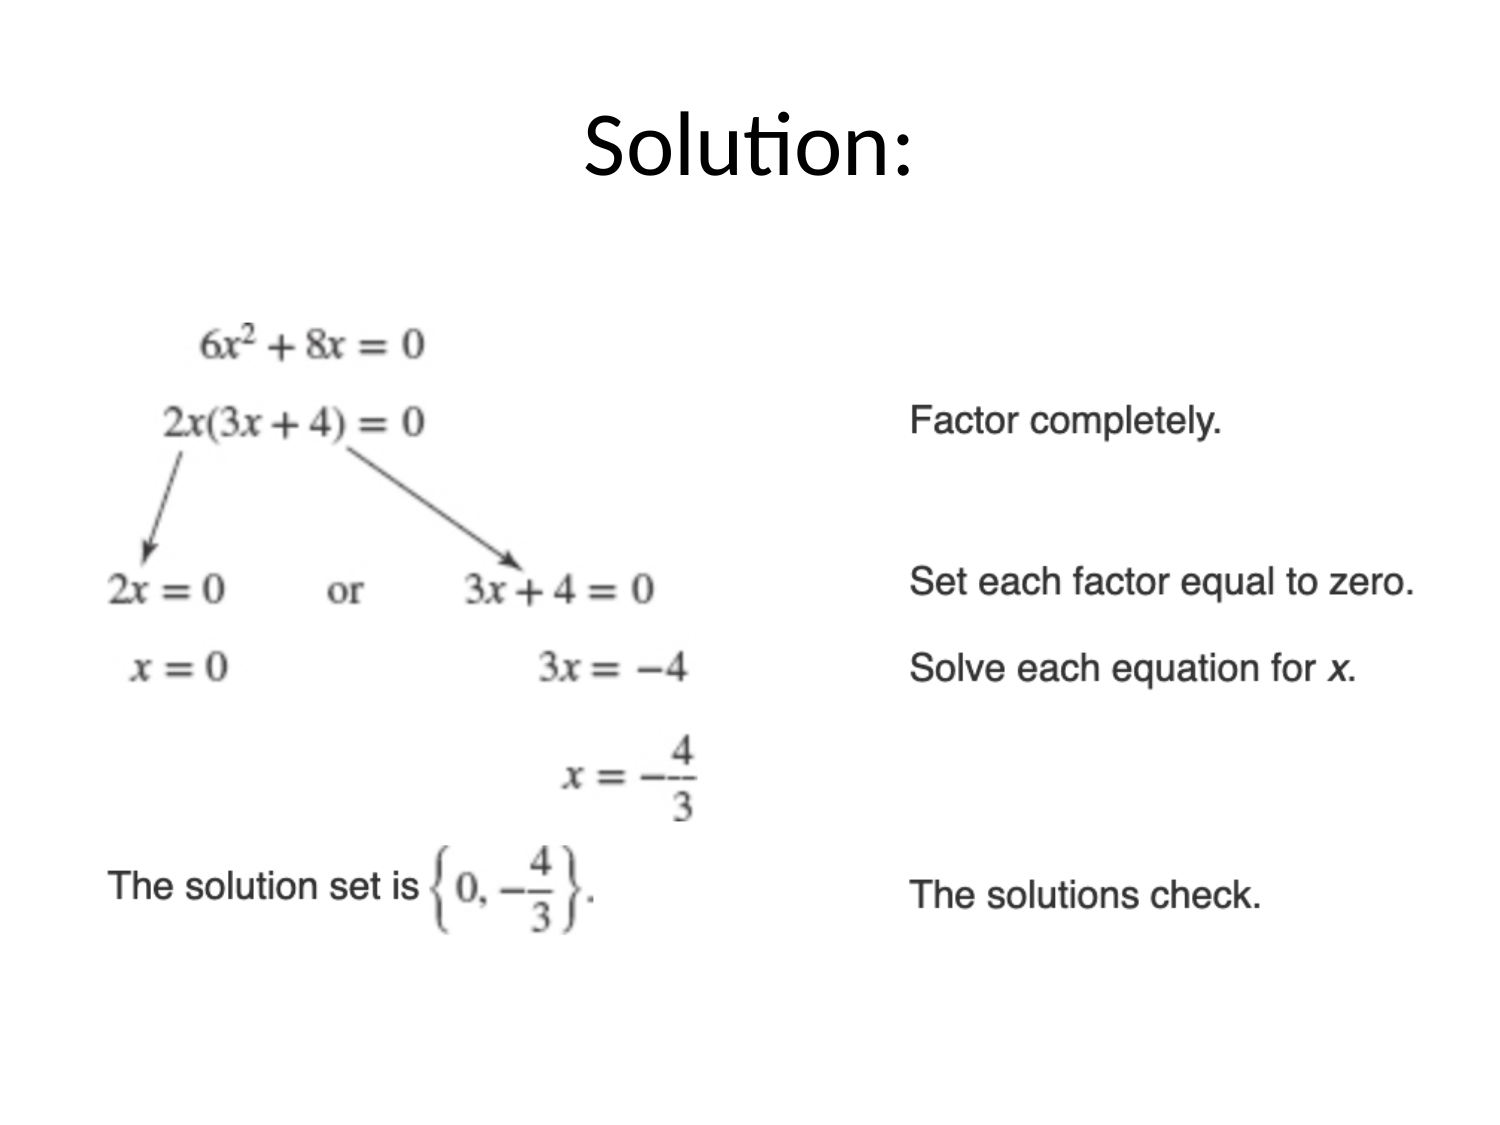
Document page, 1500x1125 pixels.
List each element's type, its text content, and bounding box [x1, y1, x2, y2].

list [74, 262, 1426, 1006]
title Solution: [75, 45, 1425, 233]
